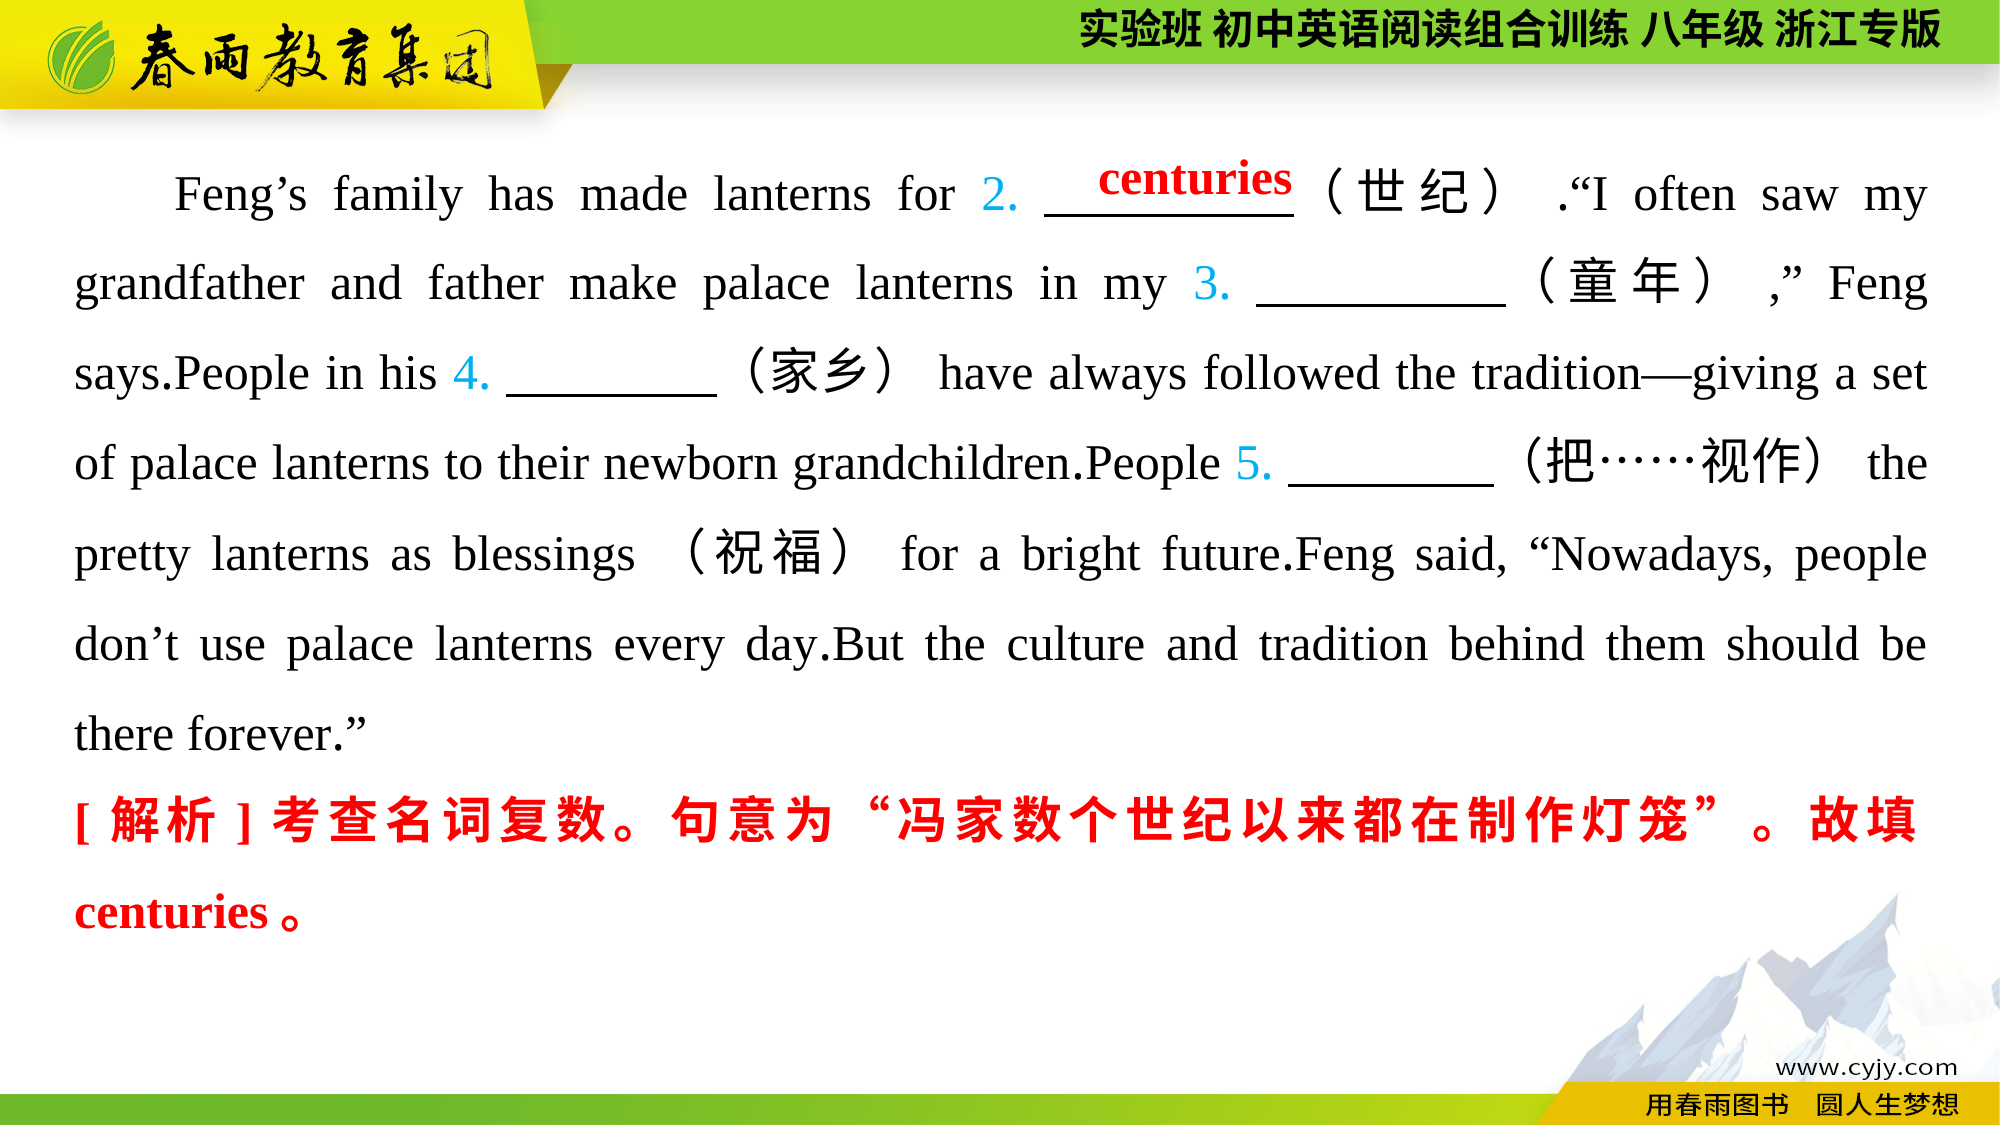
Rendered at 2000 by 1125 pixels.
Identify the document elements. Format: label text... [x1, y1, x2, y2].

list Feng’s family has made lanterns for 2. （世纪）.“I often saw my grandfather and father make palace lanterns in my 3. （童年）,” Feng says.People in his 4. （家乡）have always followed the tradition—giving a set of palace lanterns to their newborn grandchildren.People 5. （把……视作）the pretty lanterns as blessings（祝福）for a bright future.Feng said, “Nowadays, people don’t use palace lanterns every day.But the culture and tradition behind them should be there forever.” [59, 122, 1944, 763]
text_box [解析]考查名词复数。句意为“冯家数个世纪以来都在制作灯笼”。故填centuries。 [59, 763, 1944, 947]
picture [0, 0, 2000, 1125]
text_box centuries [1083, 137, 1308, 212]
